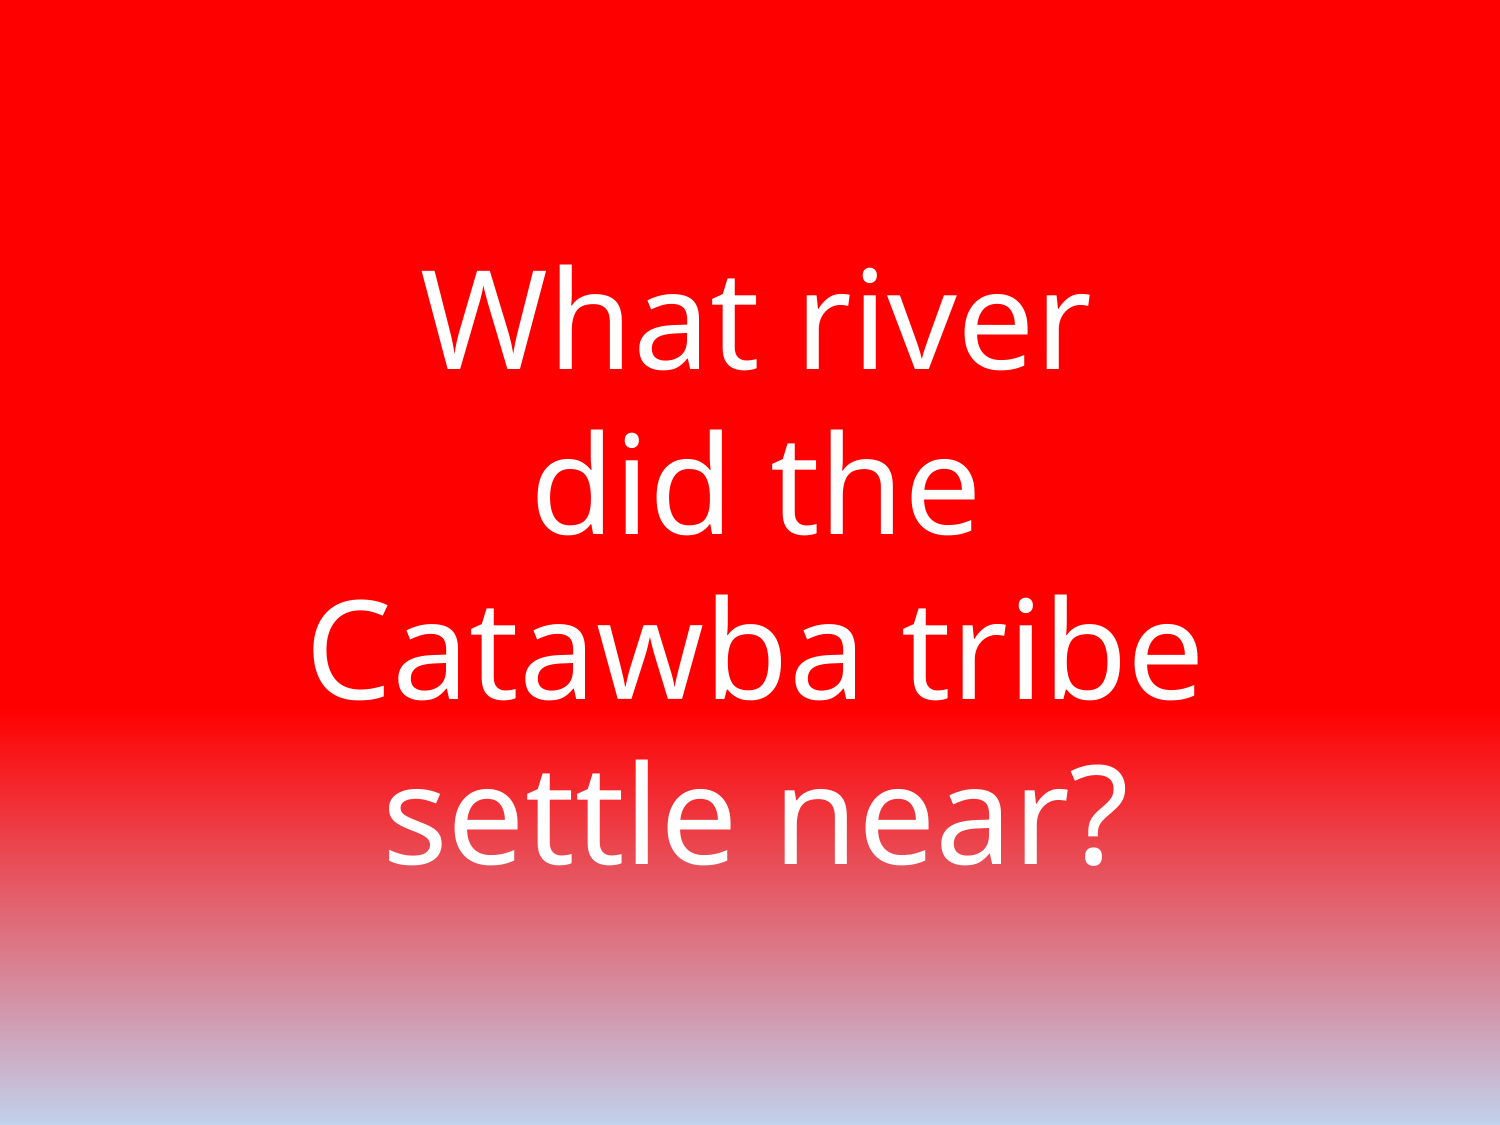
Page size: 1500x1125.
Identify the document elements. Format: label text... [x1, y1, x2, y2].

text_box What river did the Catawba tribe settle near? [287, 224, 1225, 900]
